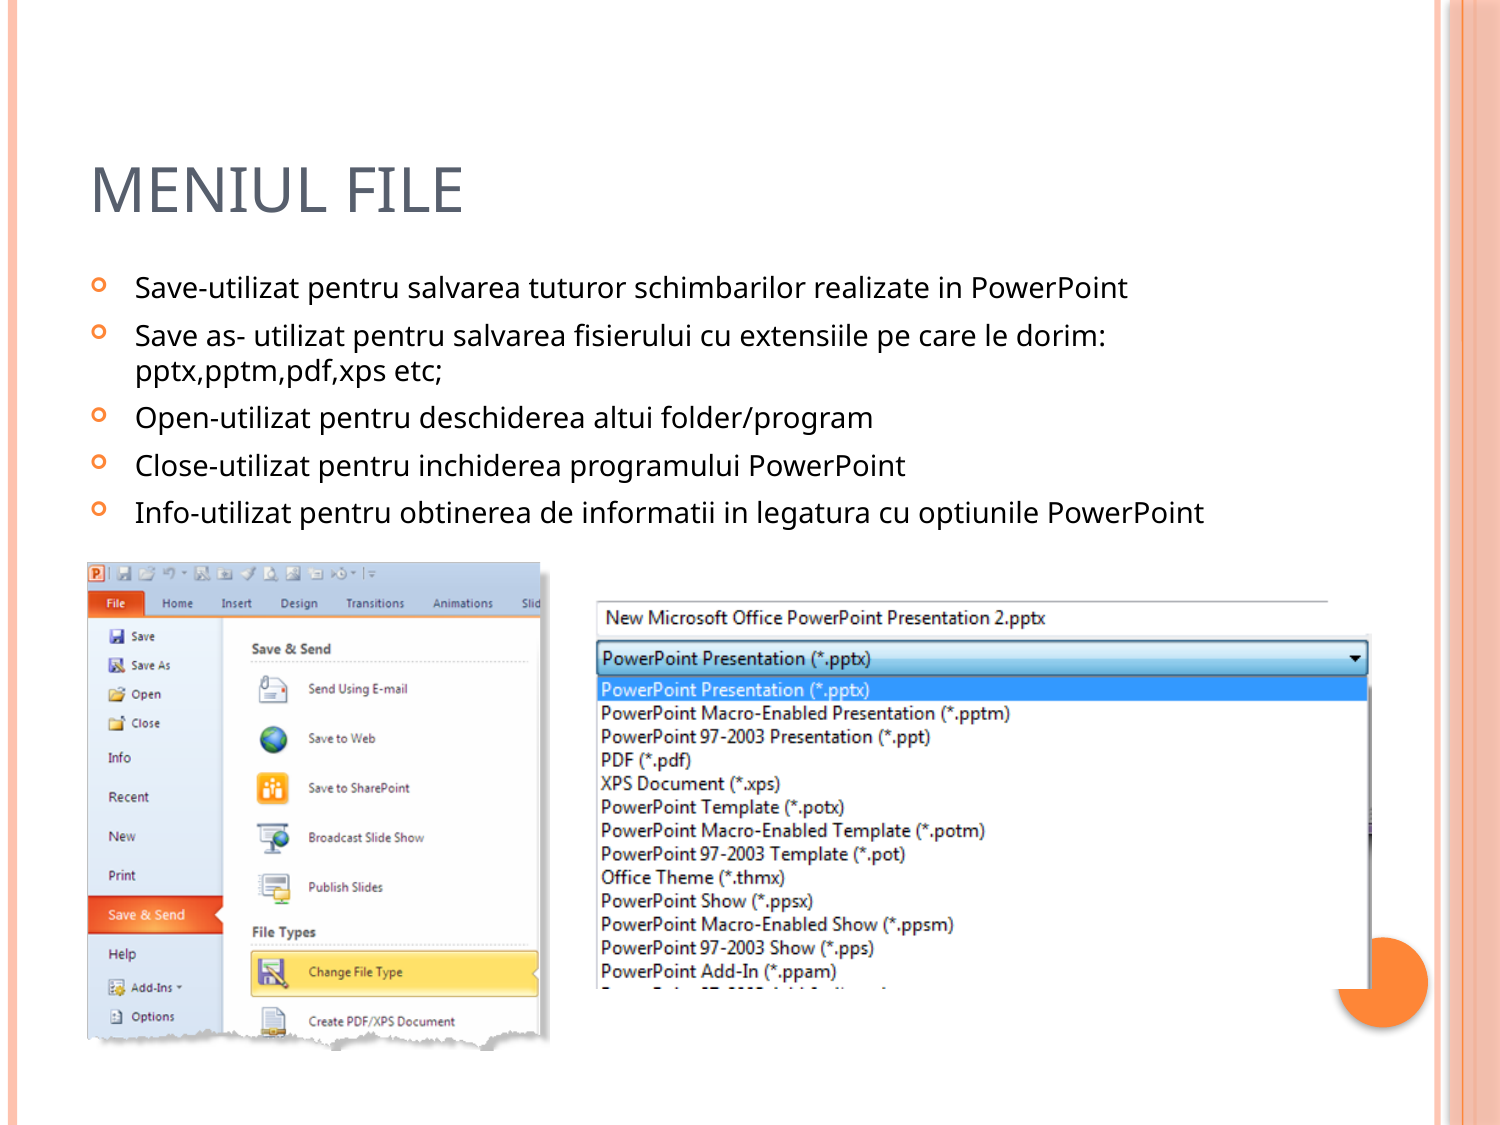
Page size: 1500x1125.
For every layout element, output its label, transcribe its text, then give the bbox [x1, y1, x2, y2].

title MENIUL FILE [75, 45, 1300, 233]
picture [86, 561, 551, 1052]
list Save-utilizat pentru salvarea tuturor schimbarilor realizate in PowerPoint Save as- utilizat pentru salvarea fisierului cu extensiile pe care le dorim: pptx,pptm,pdf,xps etc; Open-utilizat pentru deschiderea altui folder/program Close-utilizat pentru inchiderea programului PowerPoint Info-utilizat pentru obtinerea de informatii in legatura cu optiunile PowerPoint [75, 262, 1300, 1062]
picture [586, 586, 1373, 990]
